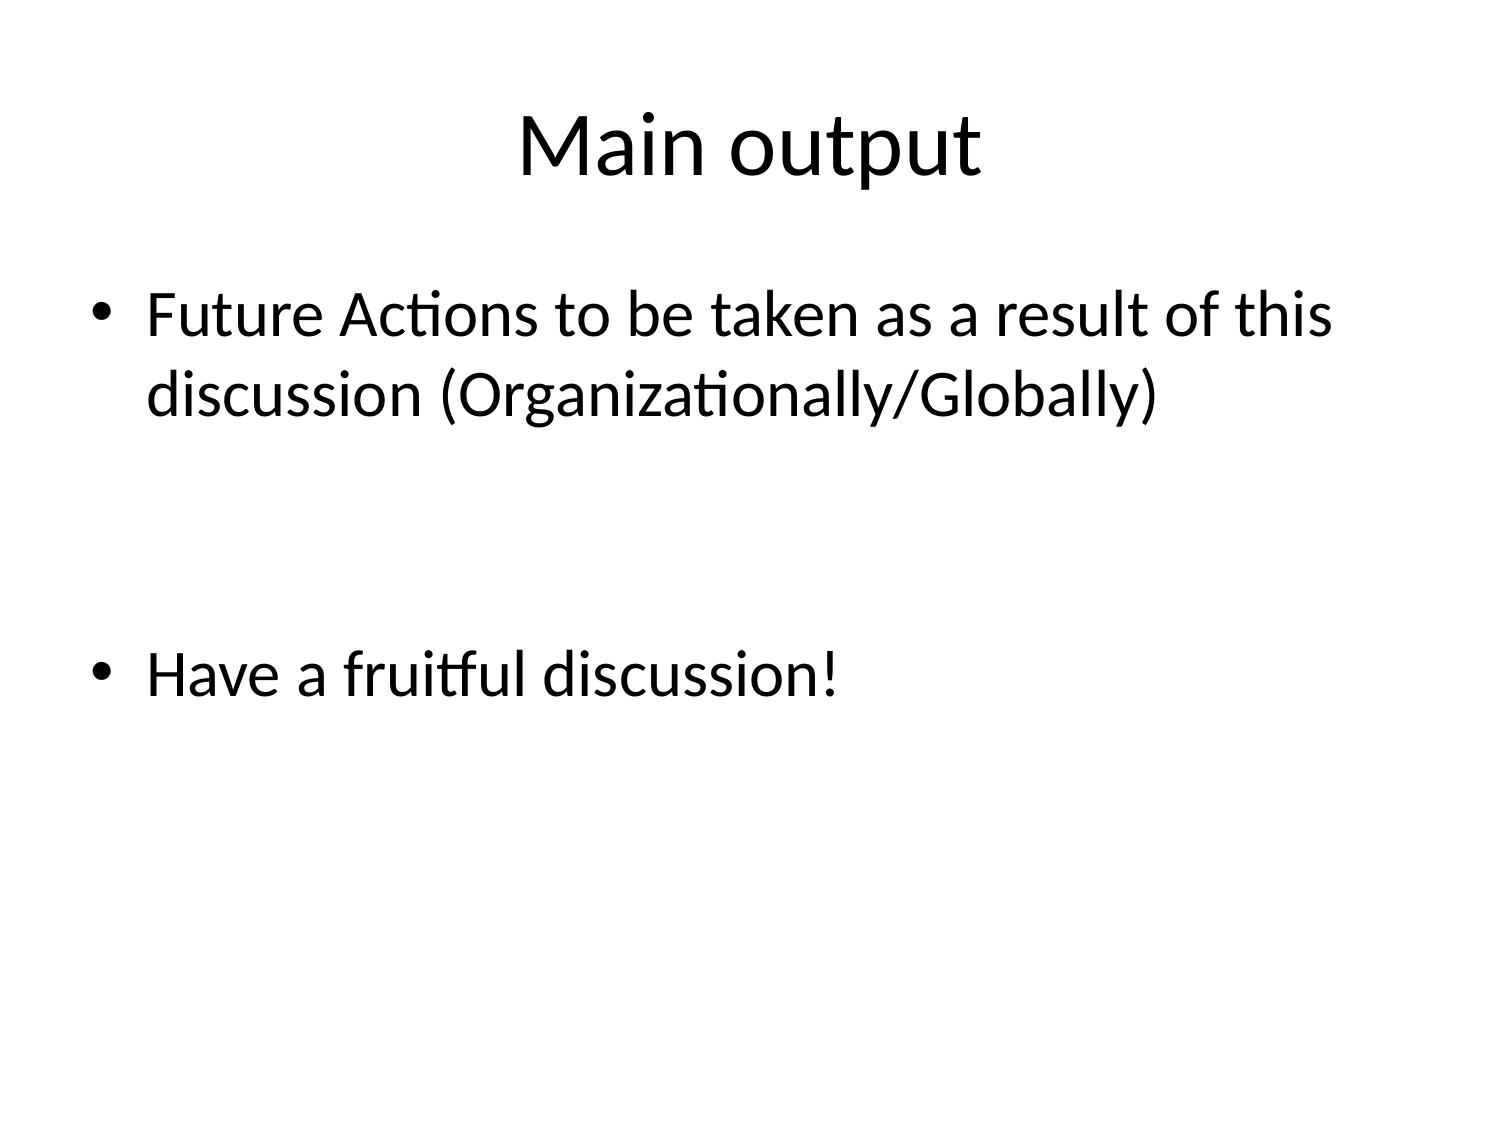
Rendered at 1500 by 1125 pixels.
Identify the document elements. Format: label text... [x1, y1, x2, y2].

title Main output [75, 45, 1425, 233]
list Future Actions to be taken as a result of this discussion (Organizationally/Globally) Have a fruitful discussion! [75, 262, 1425, 1005]
